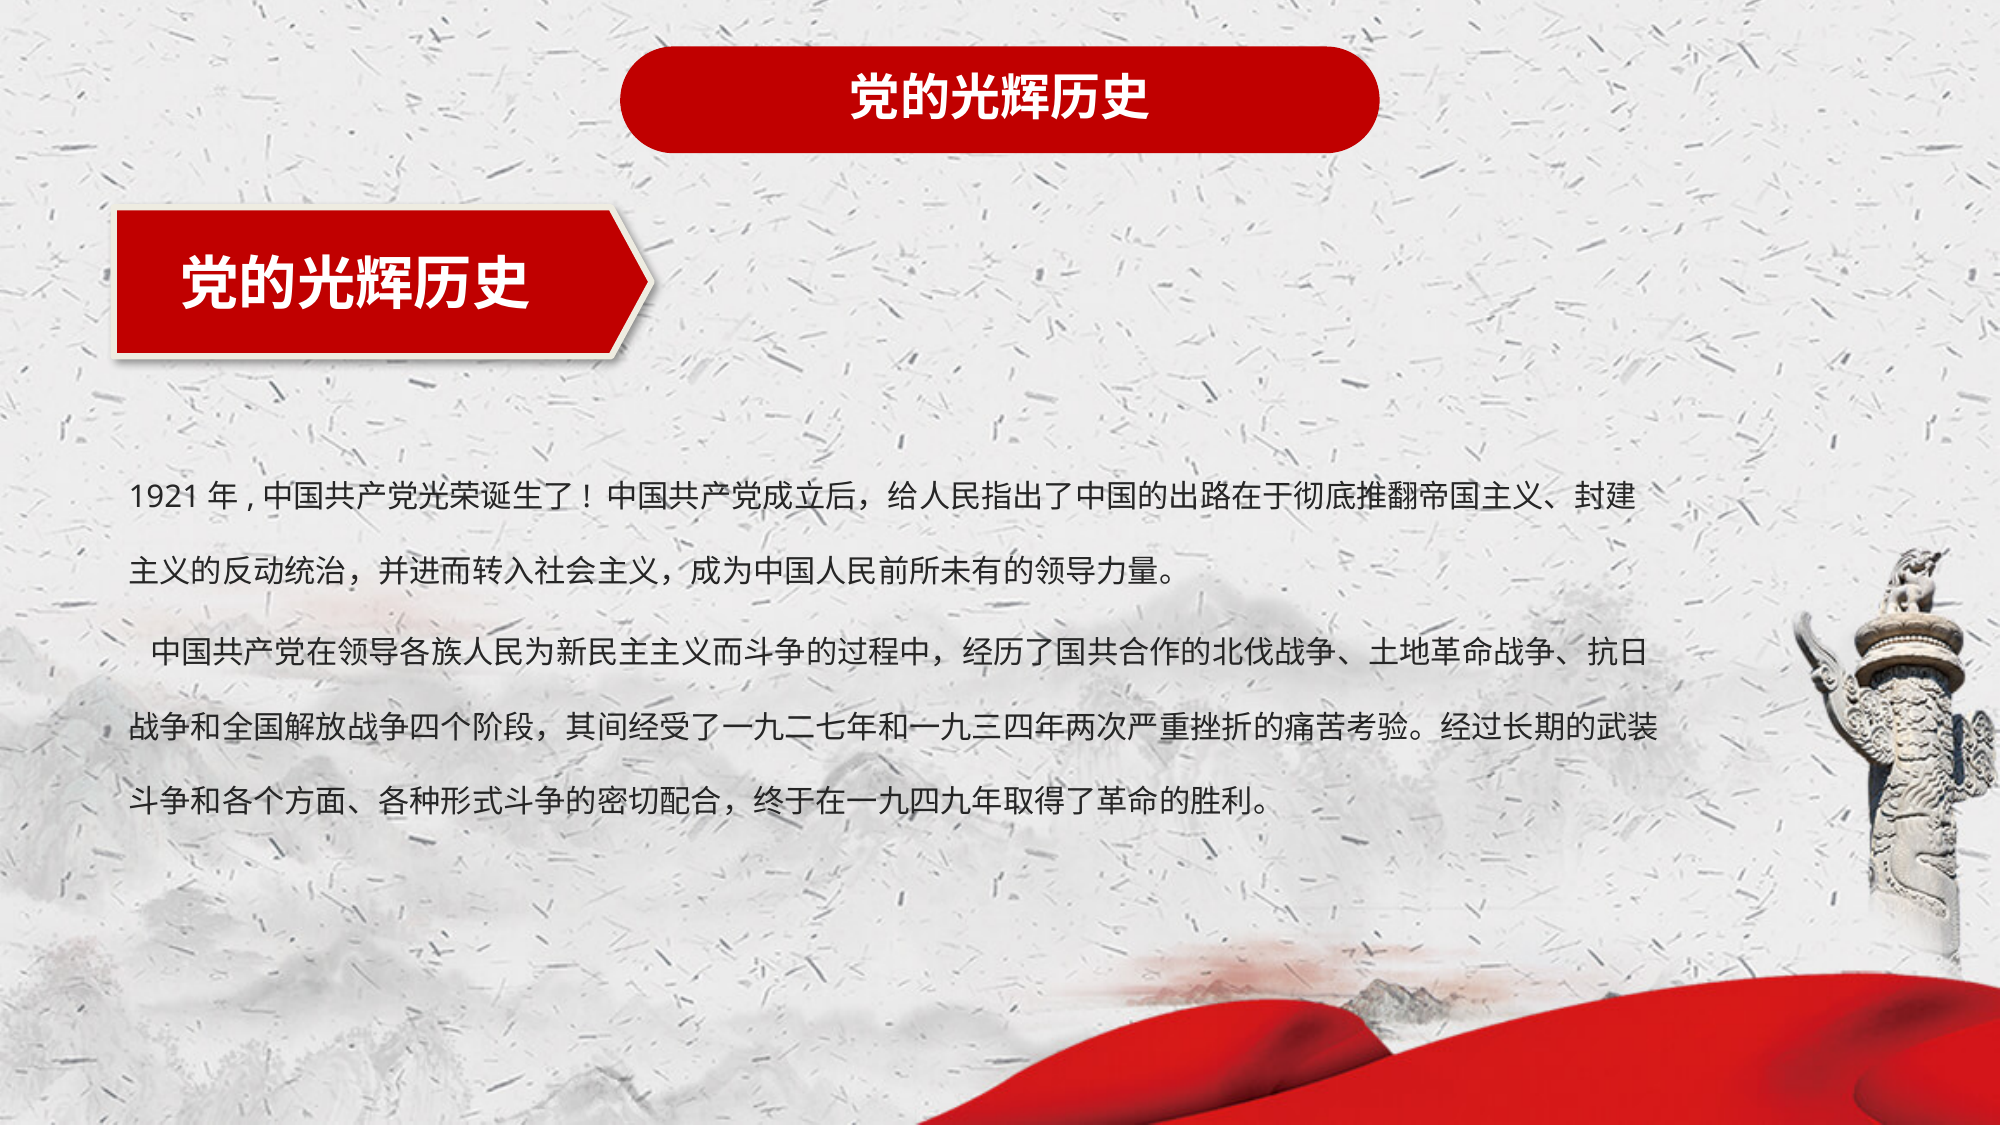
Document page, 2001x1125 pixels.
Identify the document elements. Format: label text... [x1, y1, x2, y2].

text_box 党的光辉历史 [145, 238, 566, 324]
text_box 1921年,中国共产党光荣诞生了! 中国共产党成立后，给人民指出了中国的出路在于彻底推翻帝国主义、封建主义的反动统治，并进而转入社会主义，成为中国人民前所未有的领导力量。 中国共产党在领导各族人民为新民主主义而斗争的过程中，经历了国共合作的北伐战争、土地革命战争、抗日战争和全国解放战争四个阶段，其间经受了一九二七年和一九三四年两次严重挫折的痛苦考验。经过长期的武装斗争和各个方面、各种形式斗争的密切配合，终于在一九四九年取得了革命的胜利。 [113, 431, 1680, 827]
picture [0, 0, 2000, 1125]
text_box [620, 42, 1380, 154]
text_box [113, 207, 652, 357]
